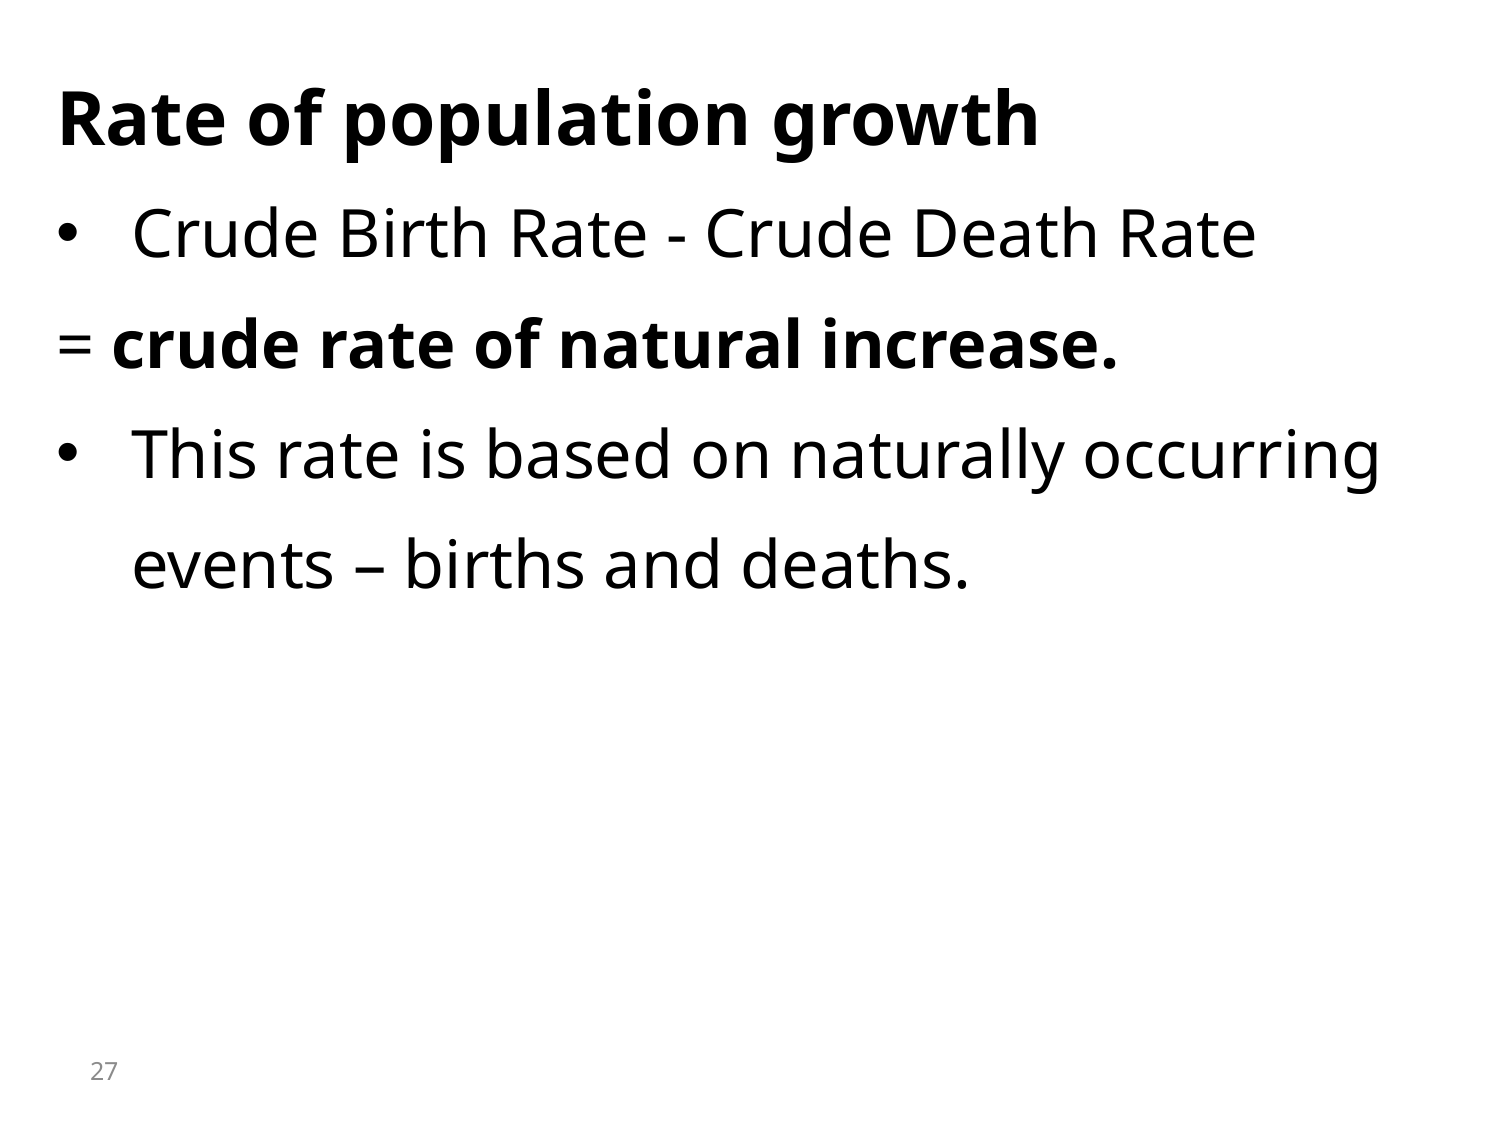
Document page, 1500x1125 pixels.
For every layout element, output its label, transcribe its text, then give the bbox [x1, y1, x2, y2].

text_box Rate of population growth Crude Birth Rate - Crude Death Rate = crude rate of natural increase. This rate is based on naturally occurring events – births and deaths. [41, 42, 1471, 610]
slide_number 27 [75, 1042, 425, 1103]
